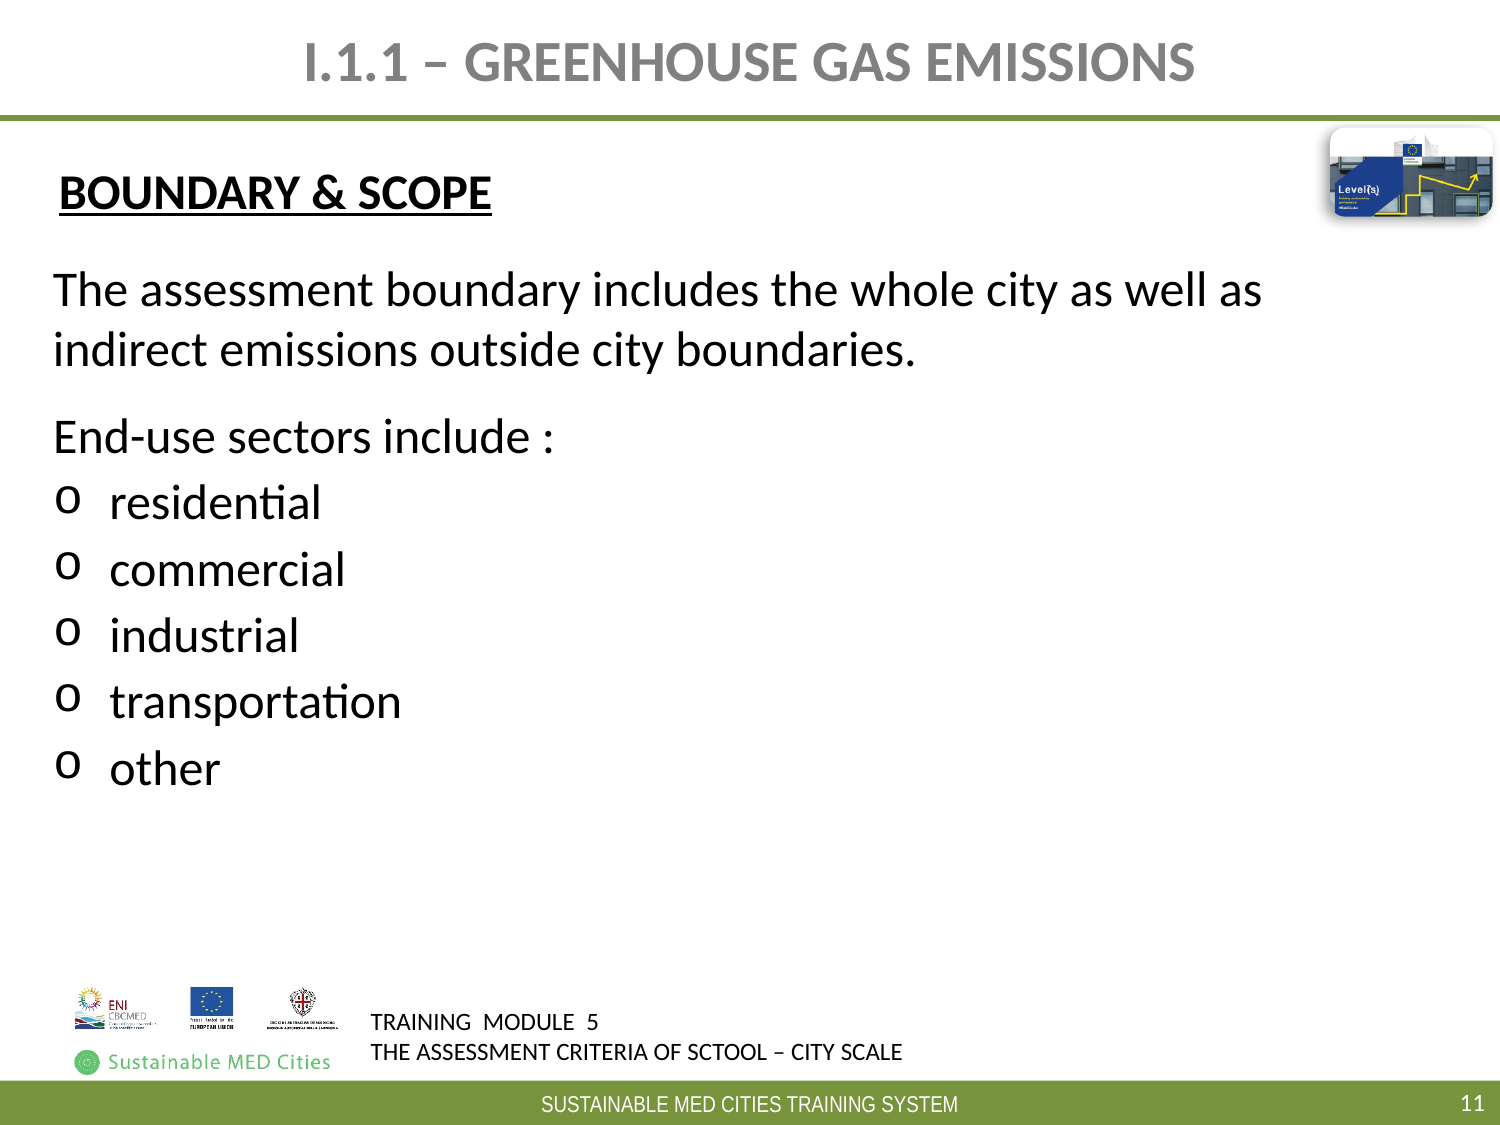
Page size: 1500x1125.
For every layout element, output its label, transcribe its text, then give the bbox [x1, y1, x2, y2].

slide_number 11 [1149, 1078, 1500, 1125]
picture [1329, 127, 1493, 217]
picture [62, 978, 356, 1080]
title I.1.1 – GREENHOUSE GAS EMISSIONS [0, 0, 1500, 117]
text_box End-use sectors include : residential commercial industrial transportation other [38, 396, 1462, 809]
list BOUNDARY & SCOPE [43, 152, 1425, 252]
text_box The assessment boundary includes the whole city as well as indirect emissions outside city boundaries. [38, 249, 1380, 384]
